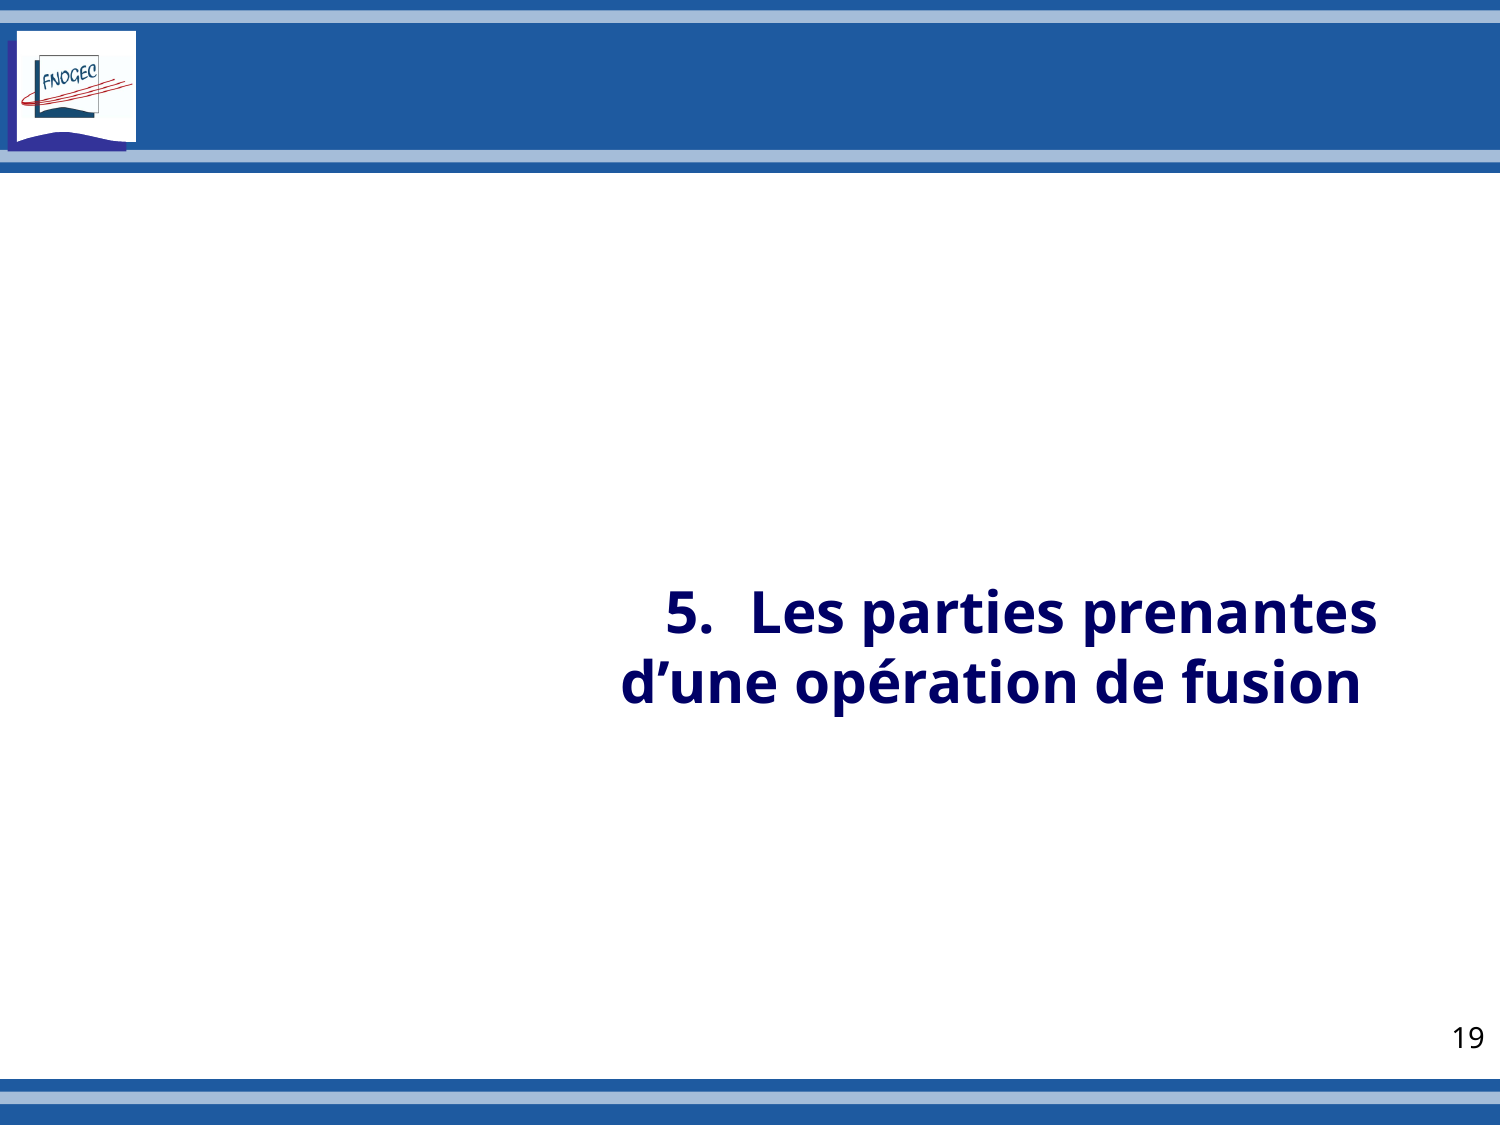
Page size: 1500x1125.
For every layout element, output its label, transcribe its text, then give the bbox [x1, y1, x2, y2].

slide_number 19 [1149, 1011, 1500, 1090]
list Les parties prenantes d’une opération de fusion [118, 476, 1394, 724]
picture [18, 51, 136, 123]
